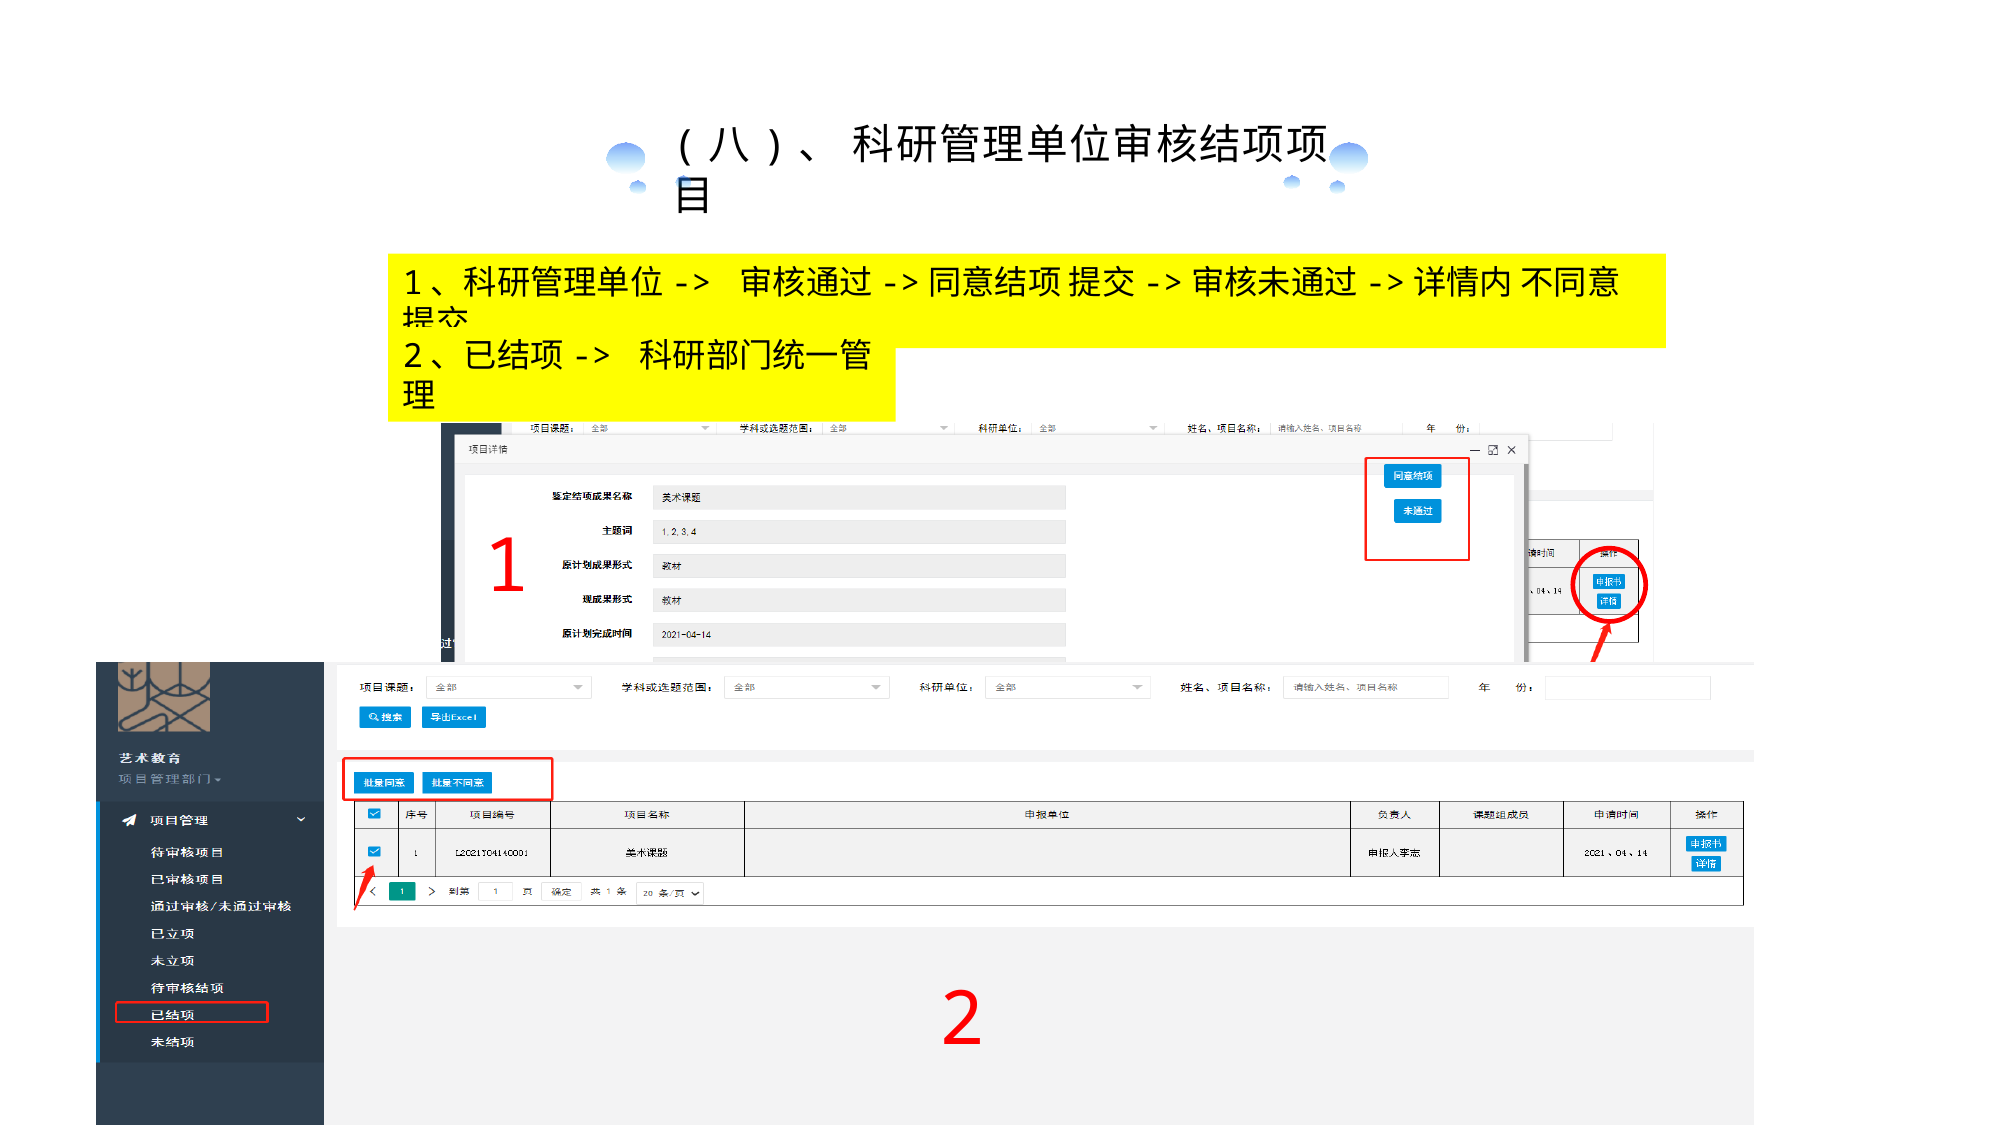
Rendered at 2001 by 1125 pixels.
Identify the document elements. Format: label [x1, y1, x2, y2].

text_box [0, 0, 2000, 1125]
picture [96, 423, 1754, 1125]
text_box [606, 142, 1368, 194]
